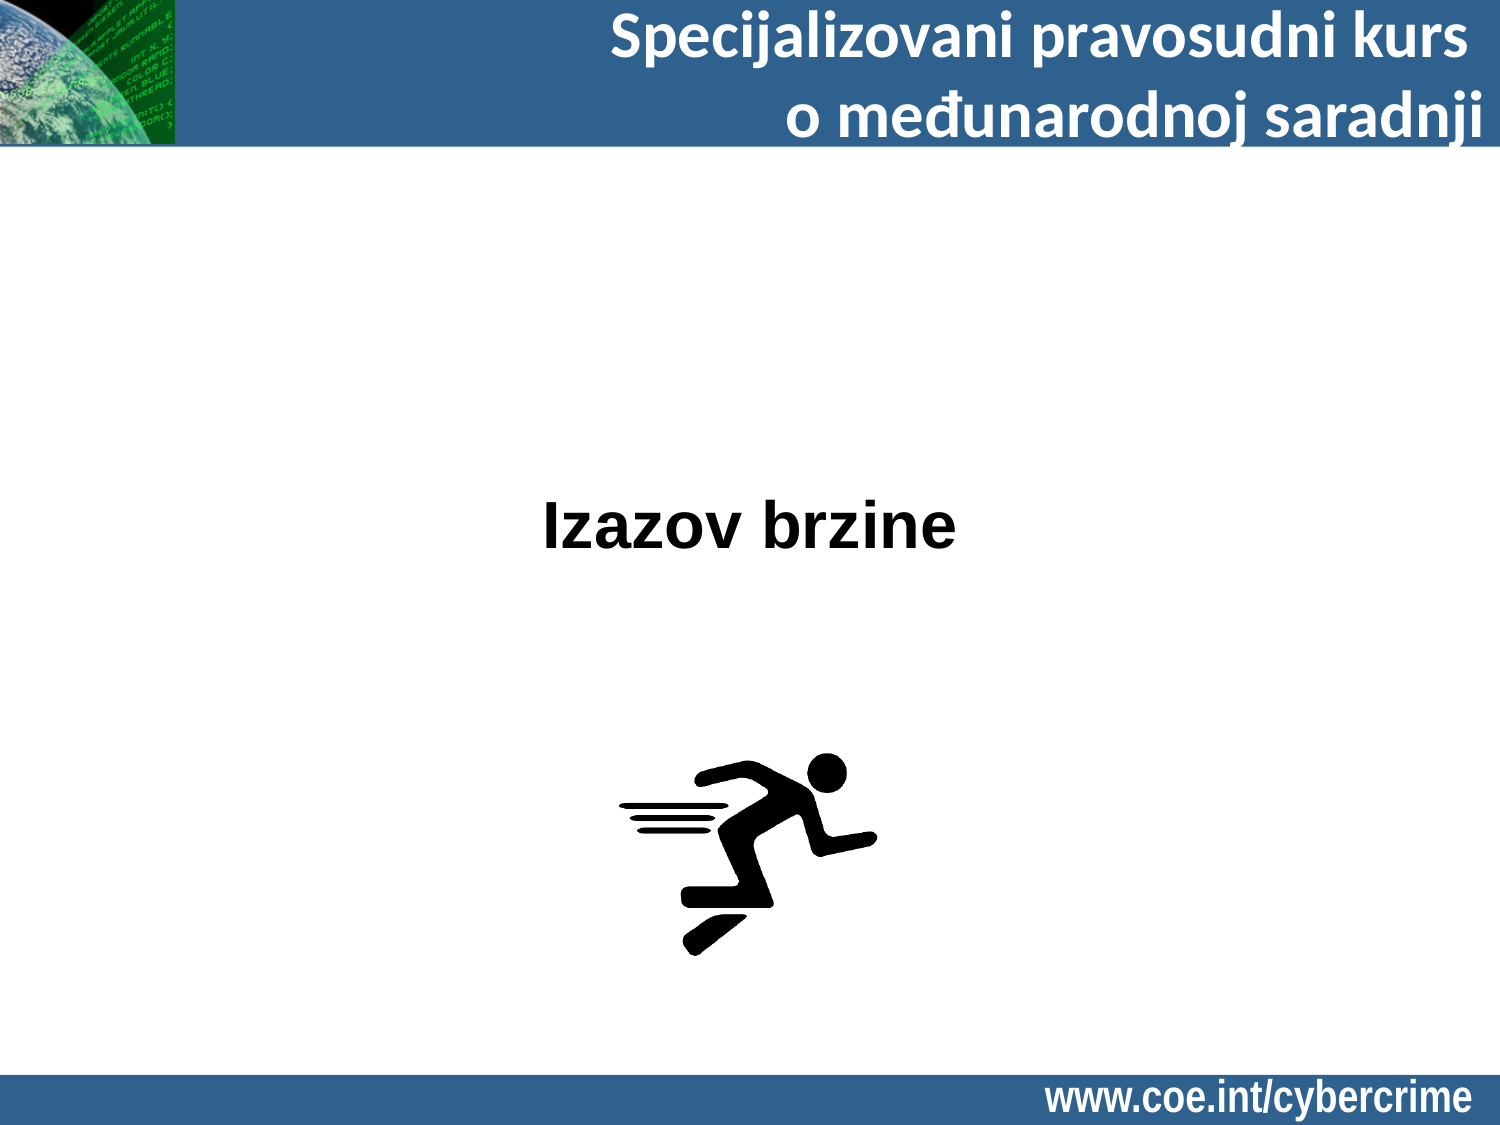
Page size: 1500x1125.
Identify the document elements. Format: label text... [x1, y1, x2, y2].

picture [0, 0, 175, 144]
picture [594, 699, 905, 1010]
text_box www.coe.int/cybercrime [1030, 1059, 1500, 1125]
text_box Izazov brzine [50, 425, 1450, 569]
text_box [0, 1073, 1030, 1125]
text_box Specijalizovani pravosudni kurs o međunarodnoj saradnji [177, 0, 1500, 149]
